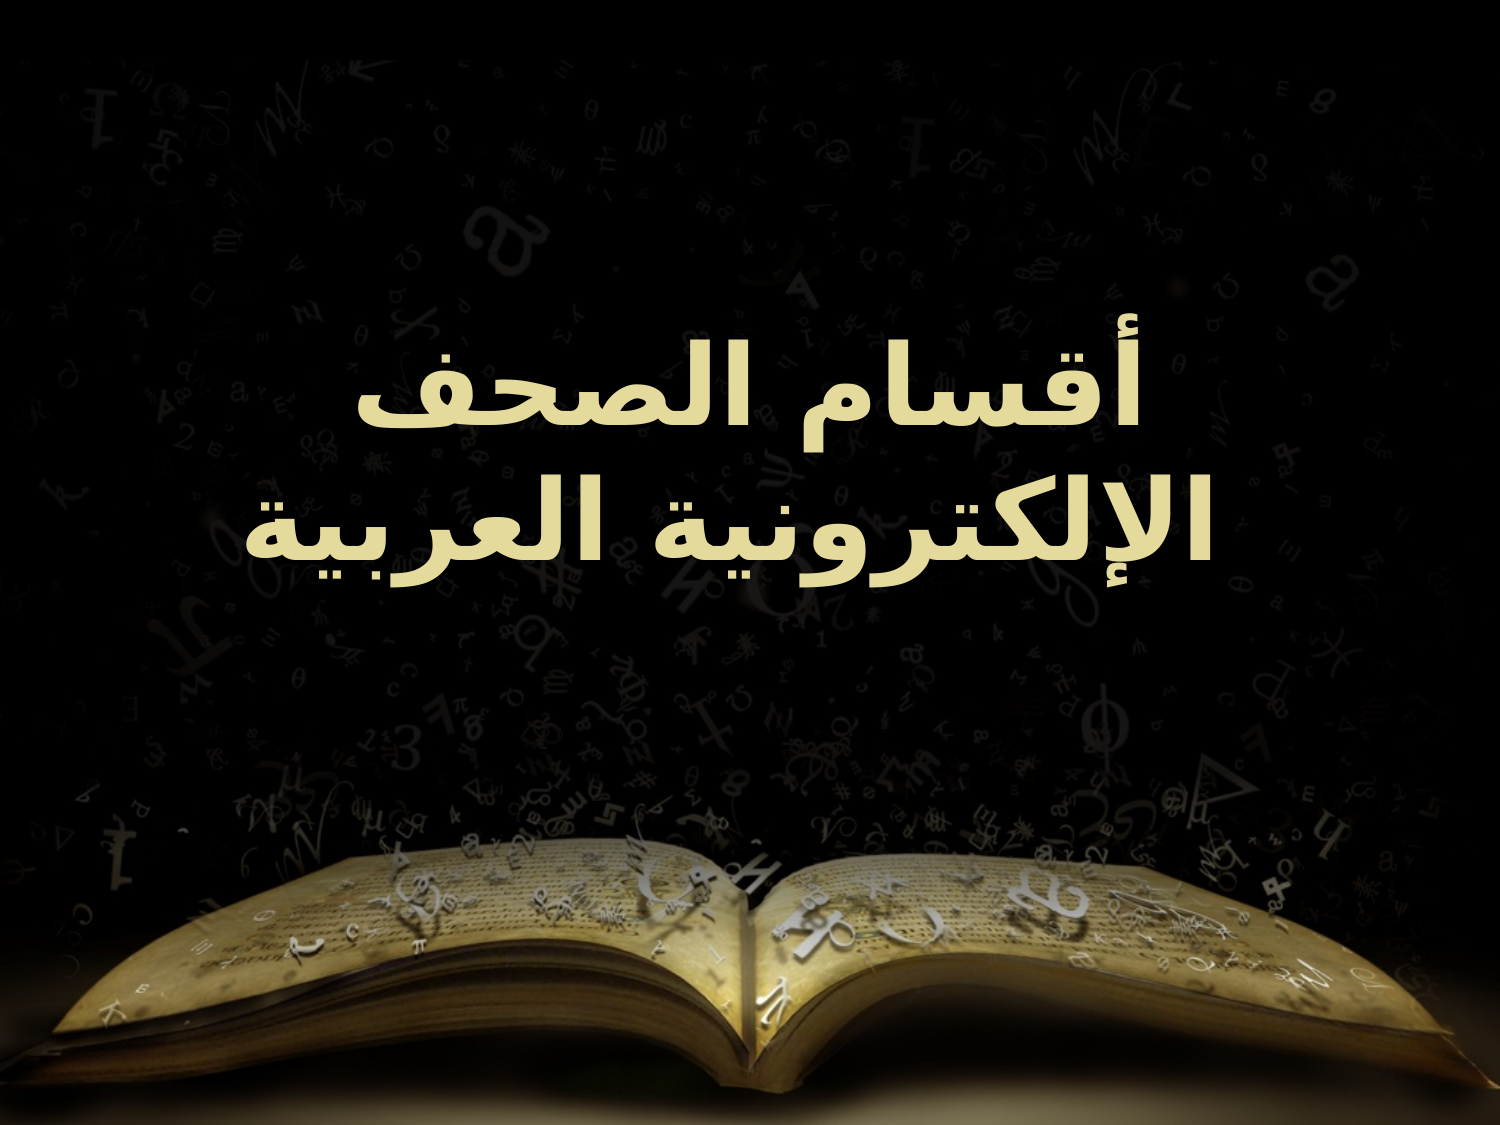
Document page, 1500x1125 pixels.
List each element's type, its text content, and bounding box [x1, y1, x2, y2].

picture [0, 0, 1500, 1125]
title أقسام الصحف الإلكترونية العربية [112, 349, 1388, 591]
